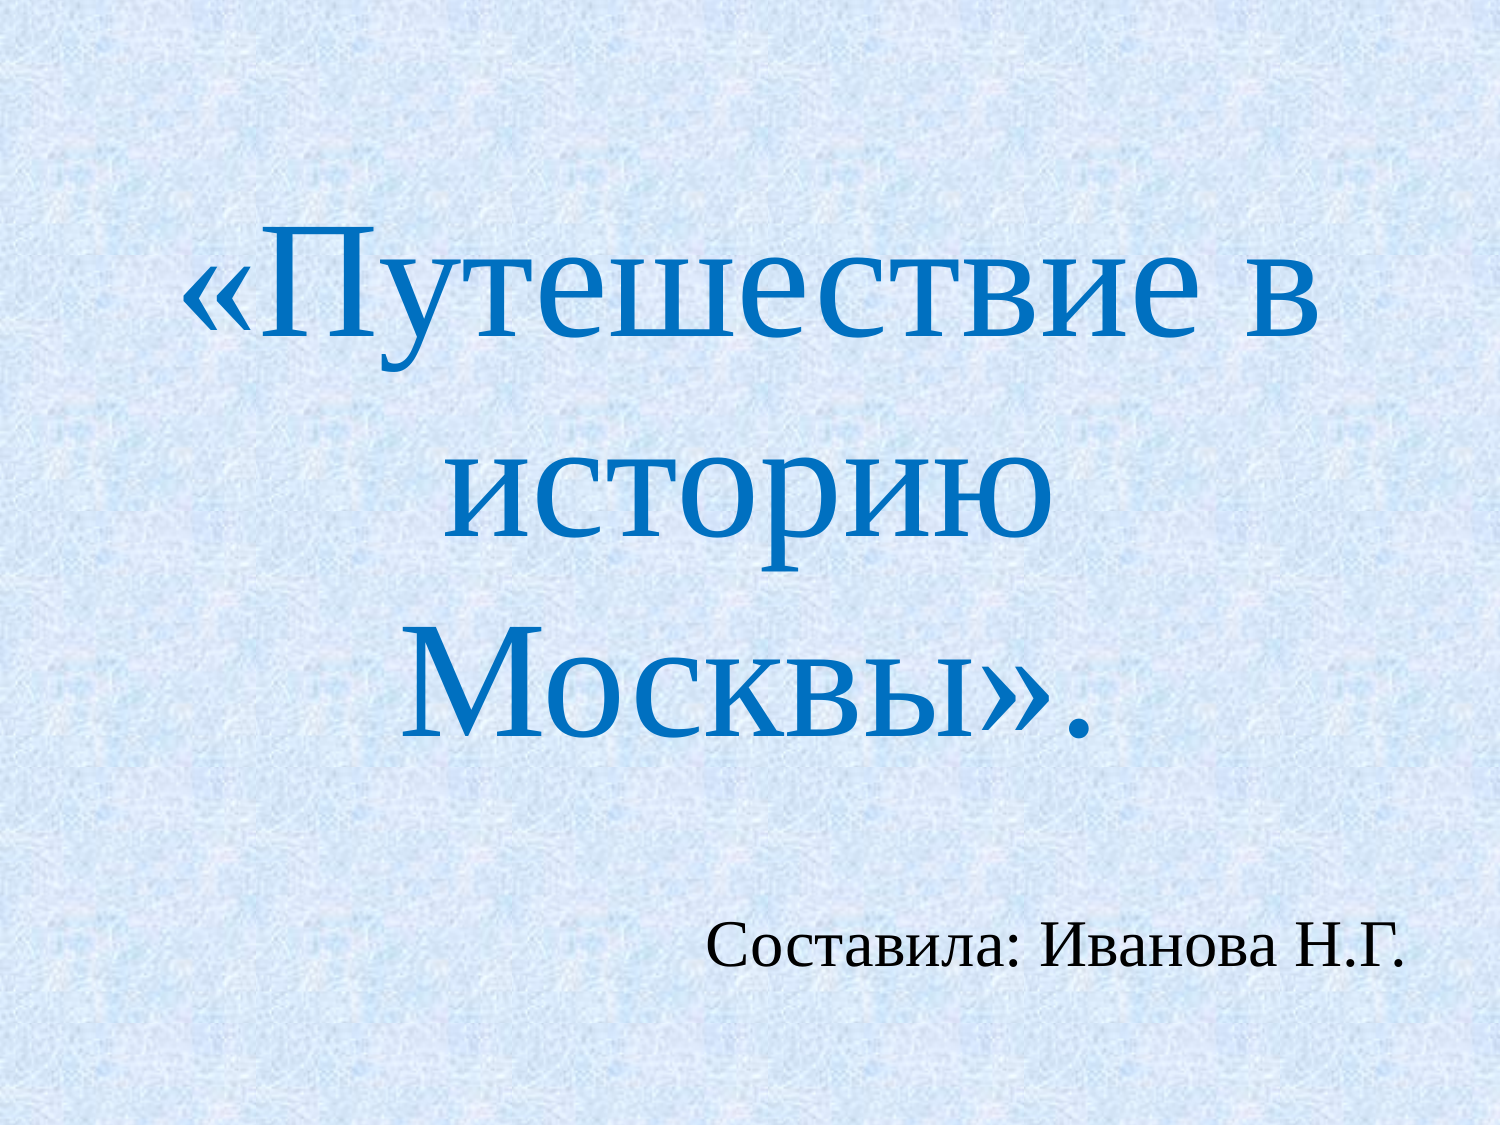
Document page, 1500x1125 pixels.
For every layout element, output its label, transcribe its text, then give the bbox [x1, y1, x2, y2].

picture [0, 0, 1500, 1125]
subtitle Составила: Иванова Н.Г. [300, 798, 1424, 926]
title «Путешествие в историю Москвы». [112, 349, 1388, 591]
